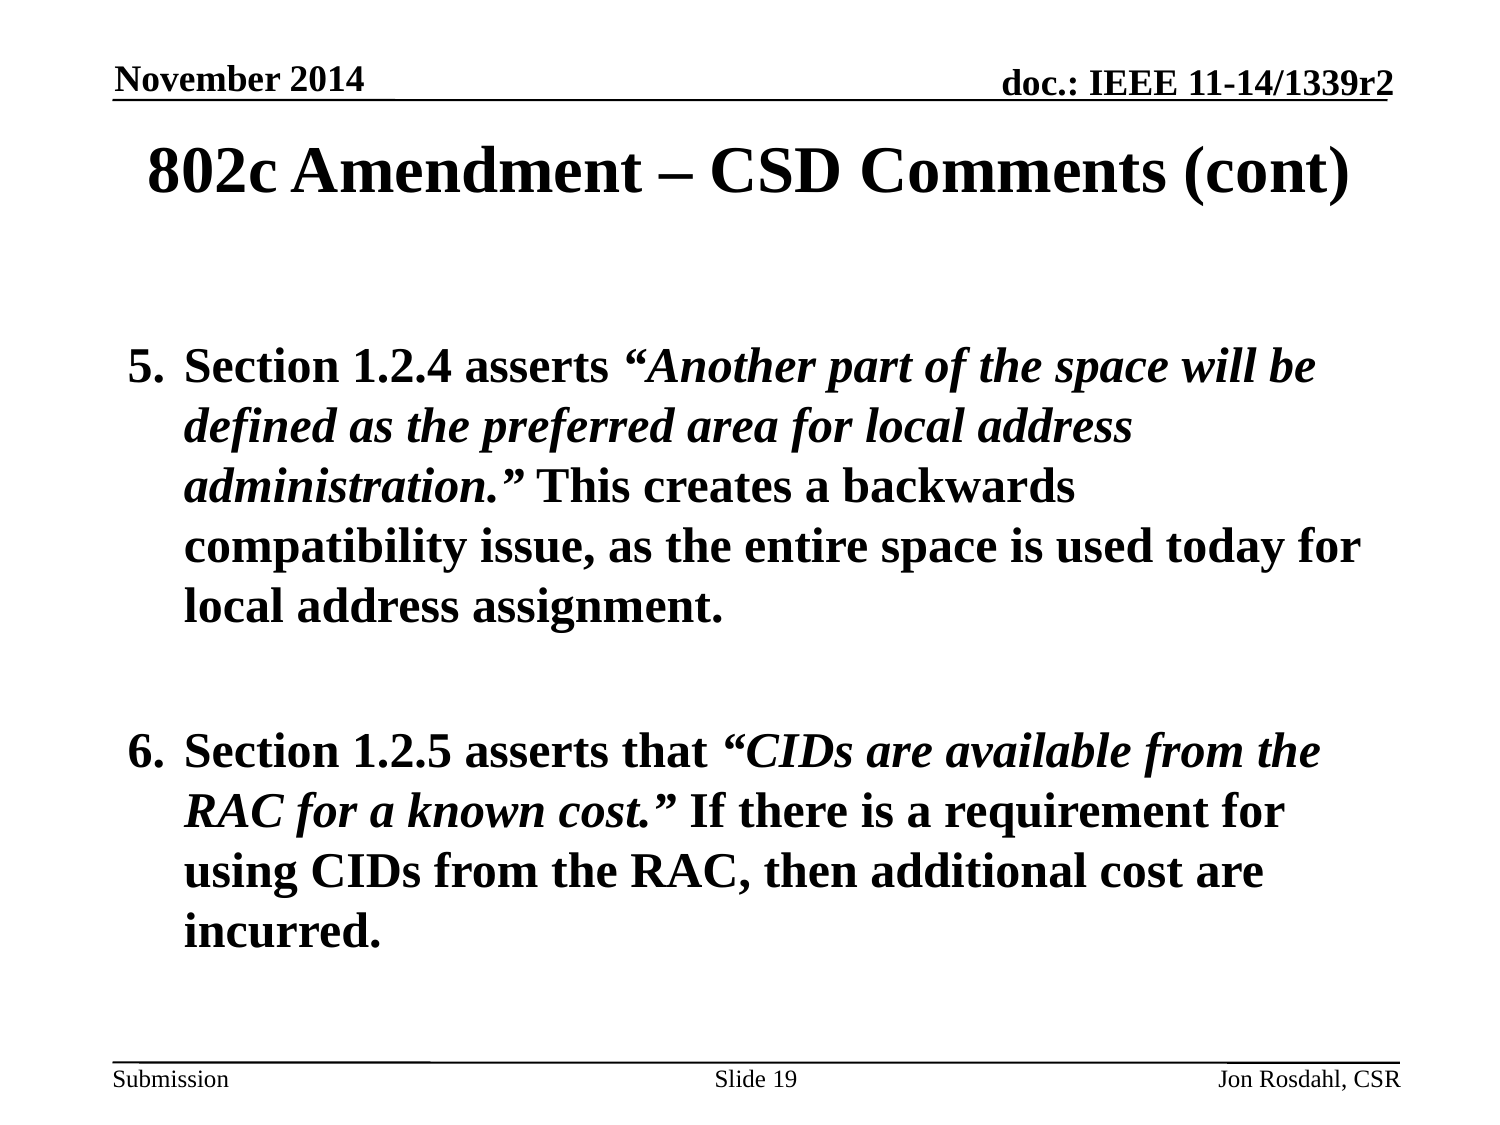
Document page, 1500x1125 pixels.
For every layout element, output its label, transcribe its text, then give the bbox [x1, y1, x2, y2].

slide_number Slide 19 [712, 1061, 800, 1123]
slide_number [114, 54, 423, 100]
list Section 1.2.4 asserts “Another part of the space will be defined as the preferred area for local address administration.” This creates a backwards compatibility issue, as the entire space is used today for local address assignment. Section 1.2.5 asserts that “CIDs are available from the RAC for a known cost.” If there is a requirement for using CIDs from the RAC, then additional cost are incurred. [112, 324, 1388, 1000]
title 802c Amendment – CSD Comments (cont) [112, 112, 1388, 221]
footer Jon Rosdahl, CSR [878, 1061, 1402, 1093]
